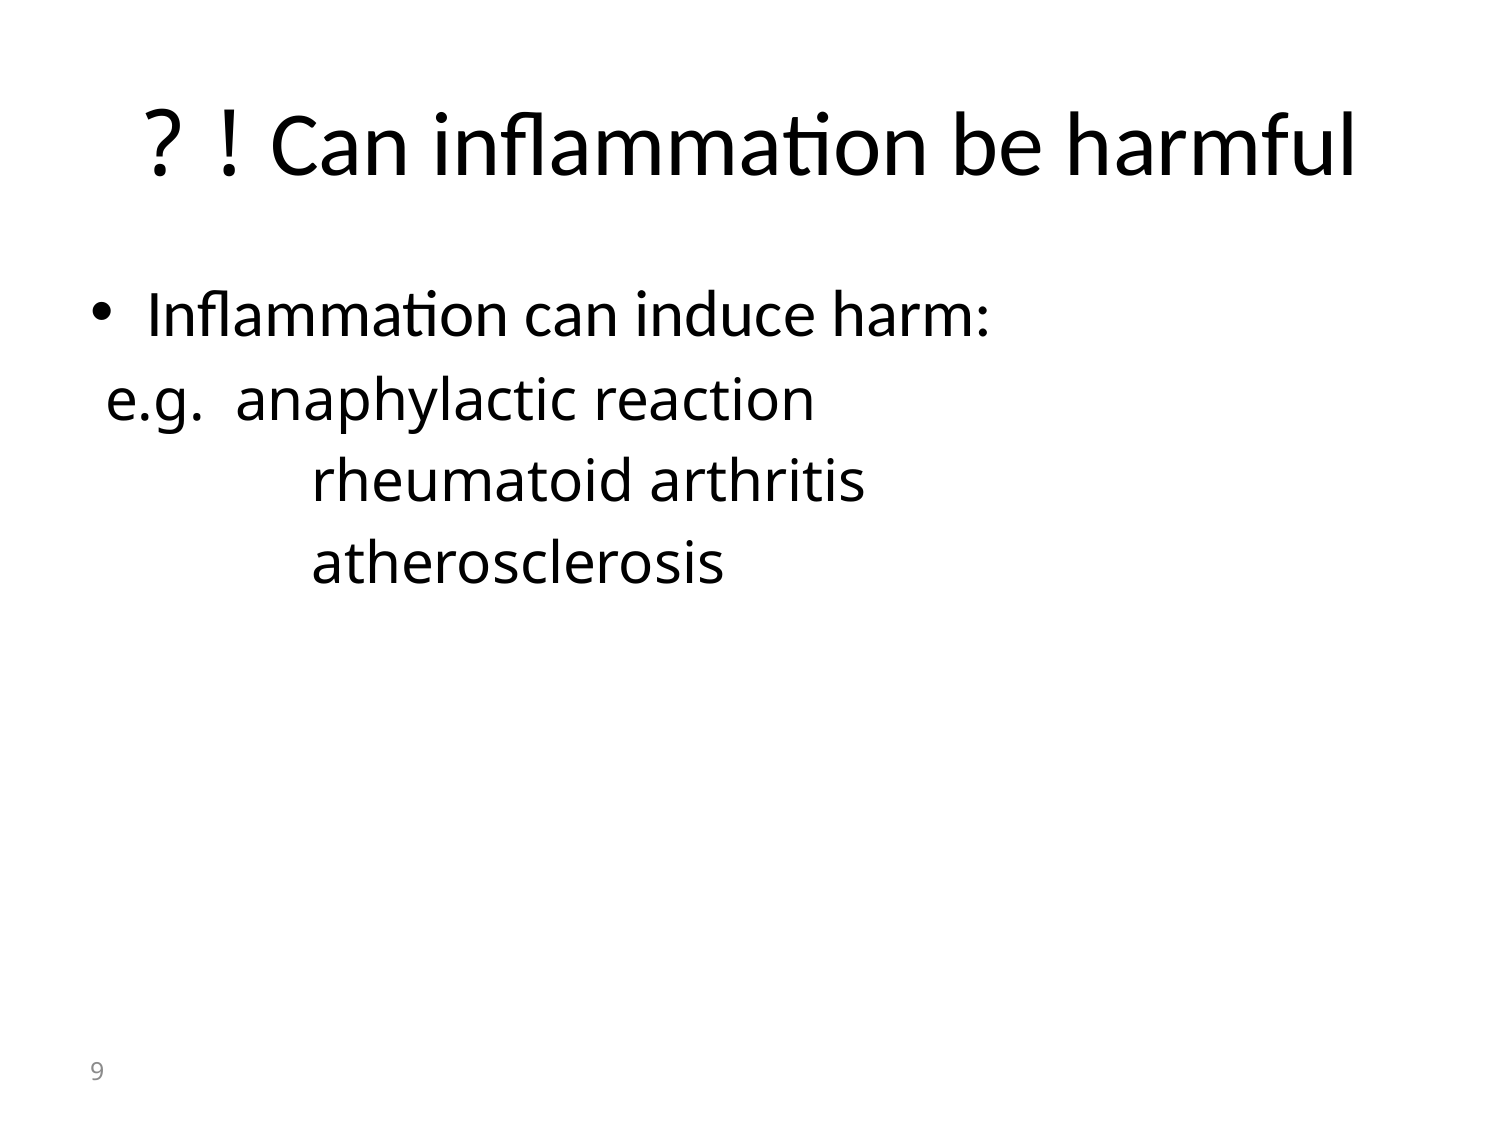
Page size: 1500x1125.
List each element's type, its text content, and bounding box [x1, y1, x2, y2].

list Inflammation can induce harm: e.g. anaphylactic reaction rheumatoid arthritis atherosclerosis [75, 262, 1425, 1005]
slide_number 9 [75, 1042, 425, 1103]
title Can inflammation be harmful ! ? [75, 45, 1425, 233]
